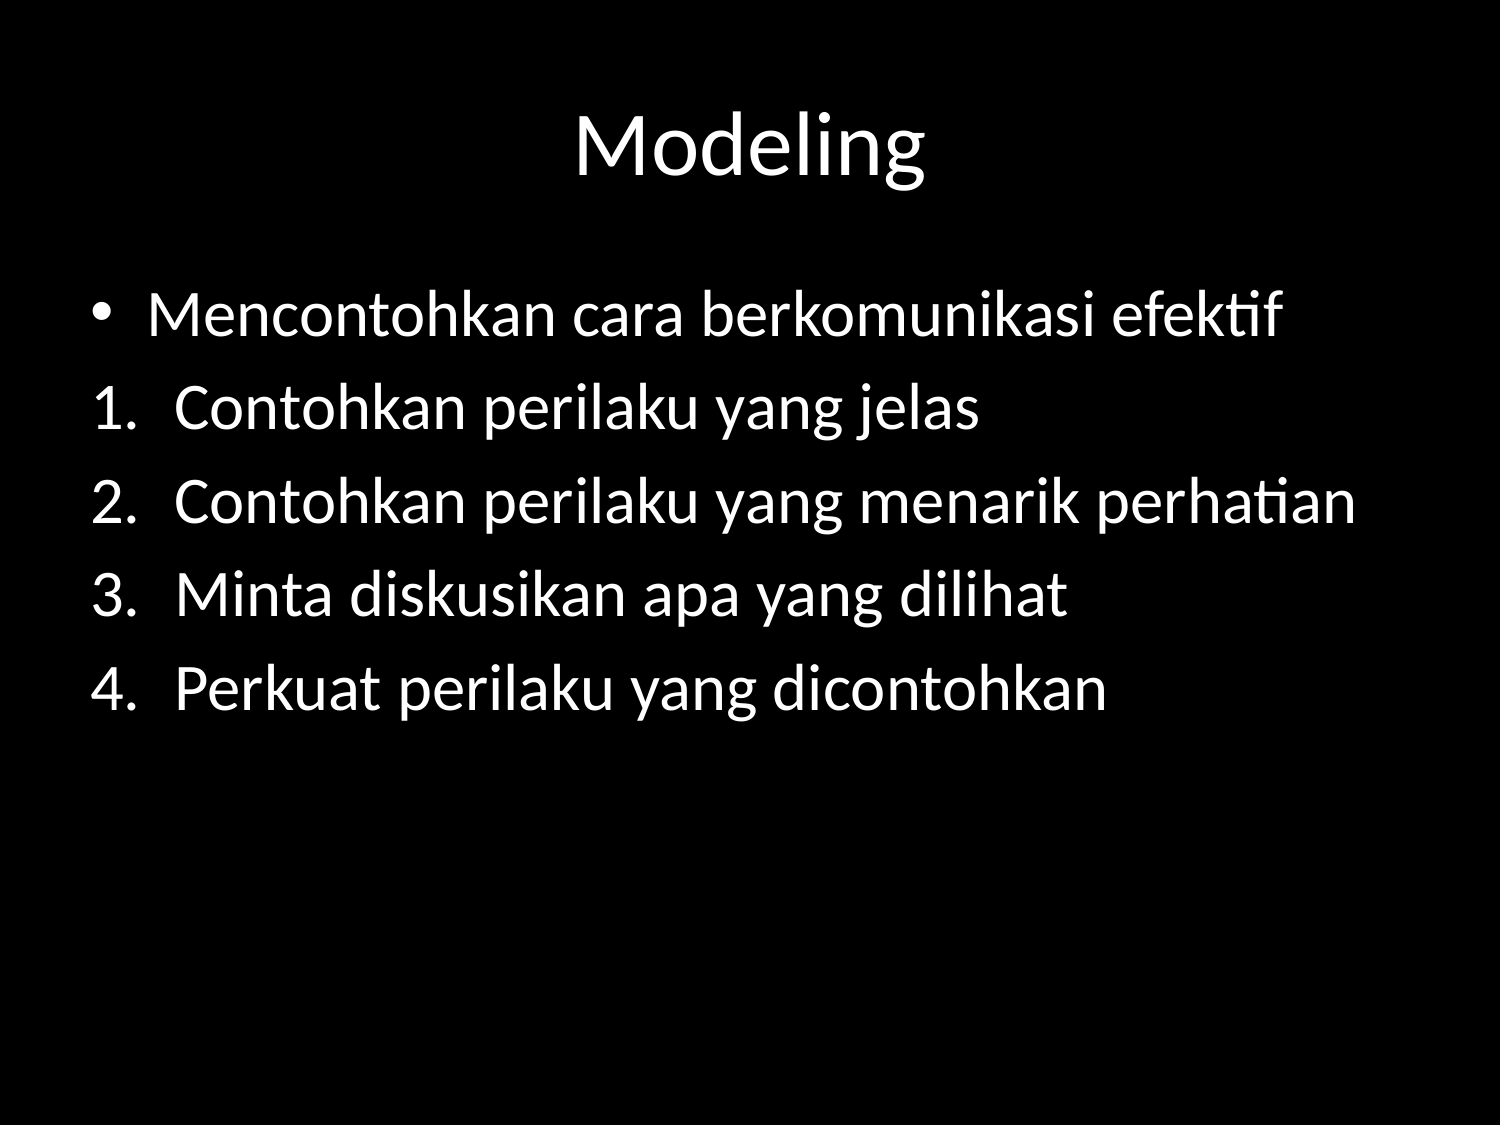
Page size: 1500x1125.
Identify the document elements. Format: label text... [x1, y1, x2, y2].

title Modeling [75, 45, 1425, 233]
list Mencontohkan cara berkomunikasi efektif Contohkan perilaku yang jelas Contohkan perilaku yang menarik perhatian Minta diskusikan apa yang dilihat Perkuat perilaku yang dicontohkan [75, 262, 1425, 1005]
